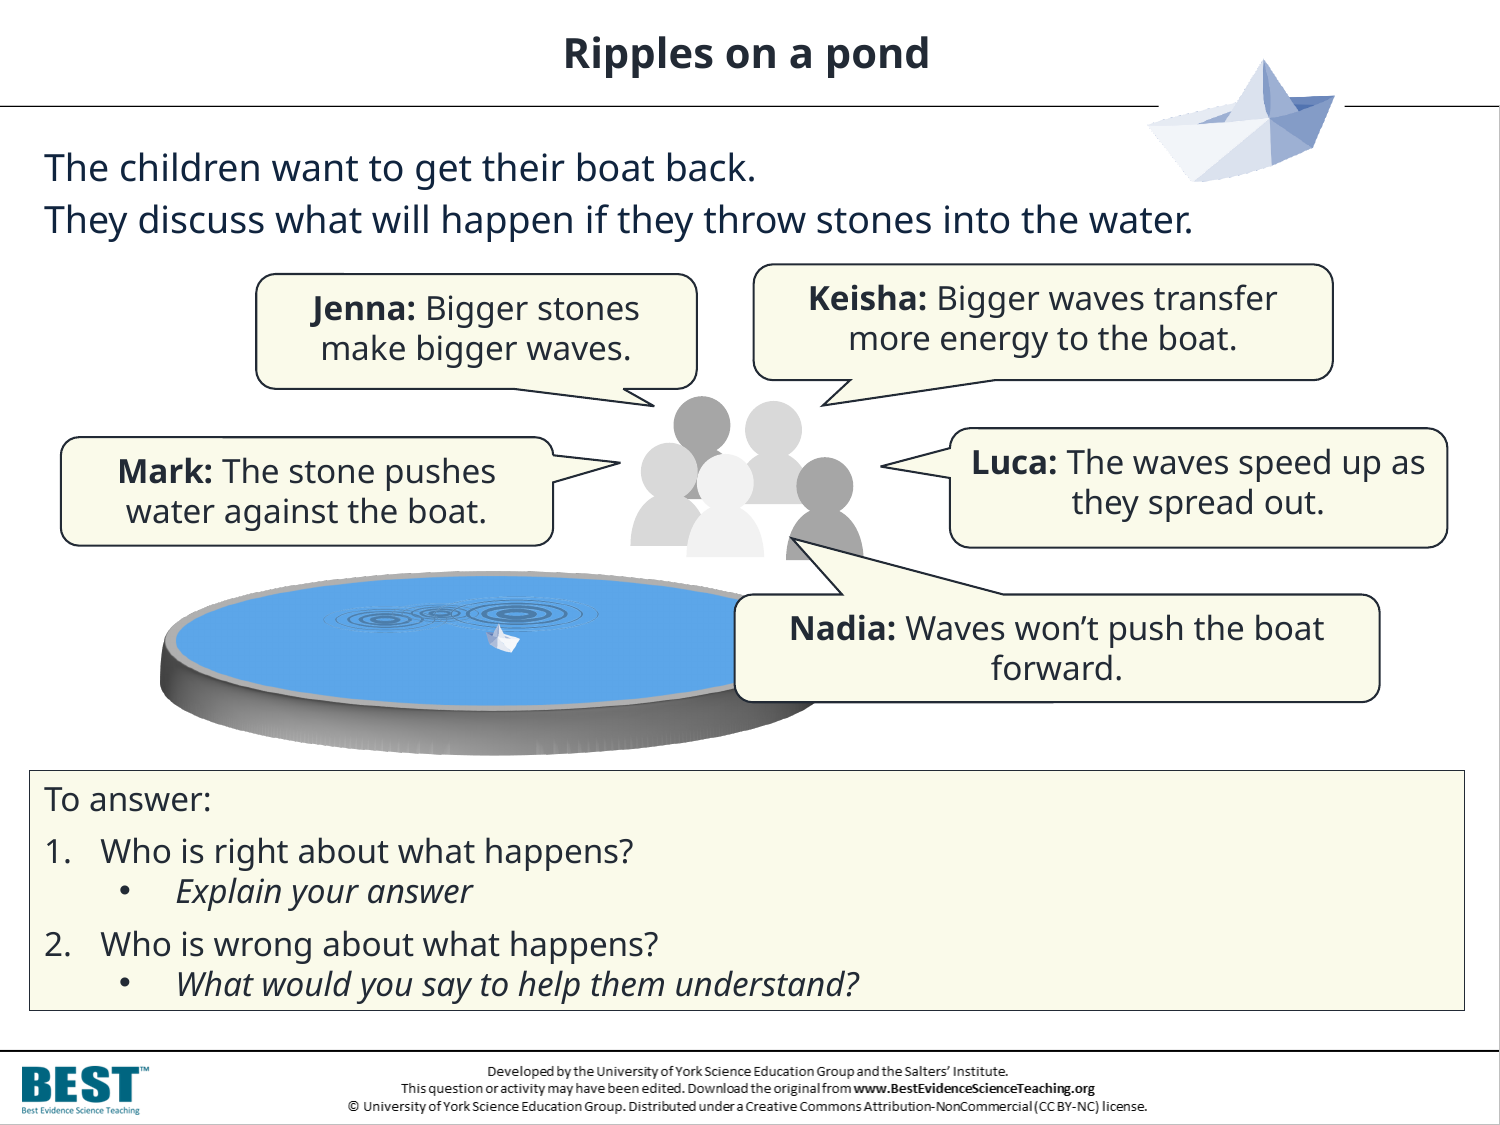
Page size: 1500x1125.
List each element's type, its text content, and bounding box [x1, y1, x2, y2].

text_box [1147, 58, 1345, 182]
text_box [630, 396, 864, 561]
text_box Ripples on a pond [23, 4, 1471, 99]
picture [0, 105, 1500, 1125]
